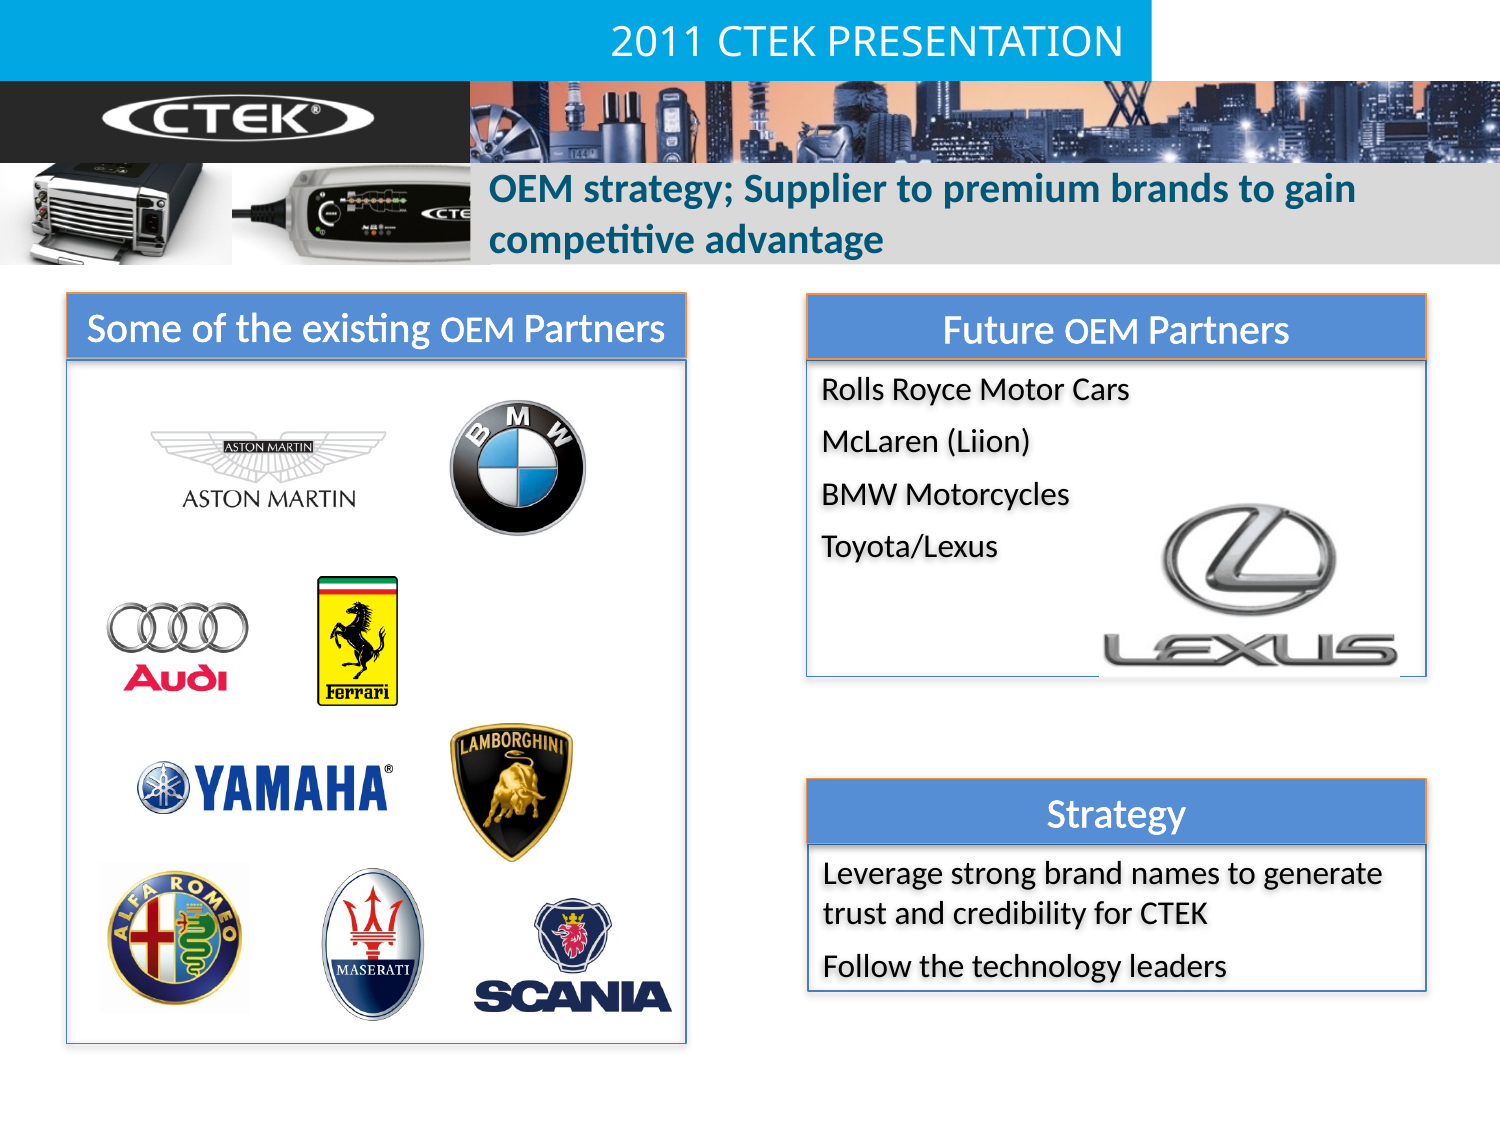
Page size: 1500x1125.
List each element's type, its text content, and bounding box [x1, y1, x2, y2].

picture [0, 81, 1500, 265]
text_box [66, 292, 1427, 1052]
text_box OEM strategy; Supplier to premium brands to gain competitive advantage [473, 117, 1475, 305]
